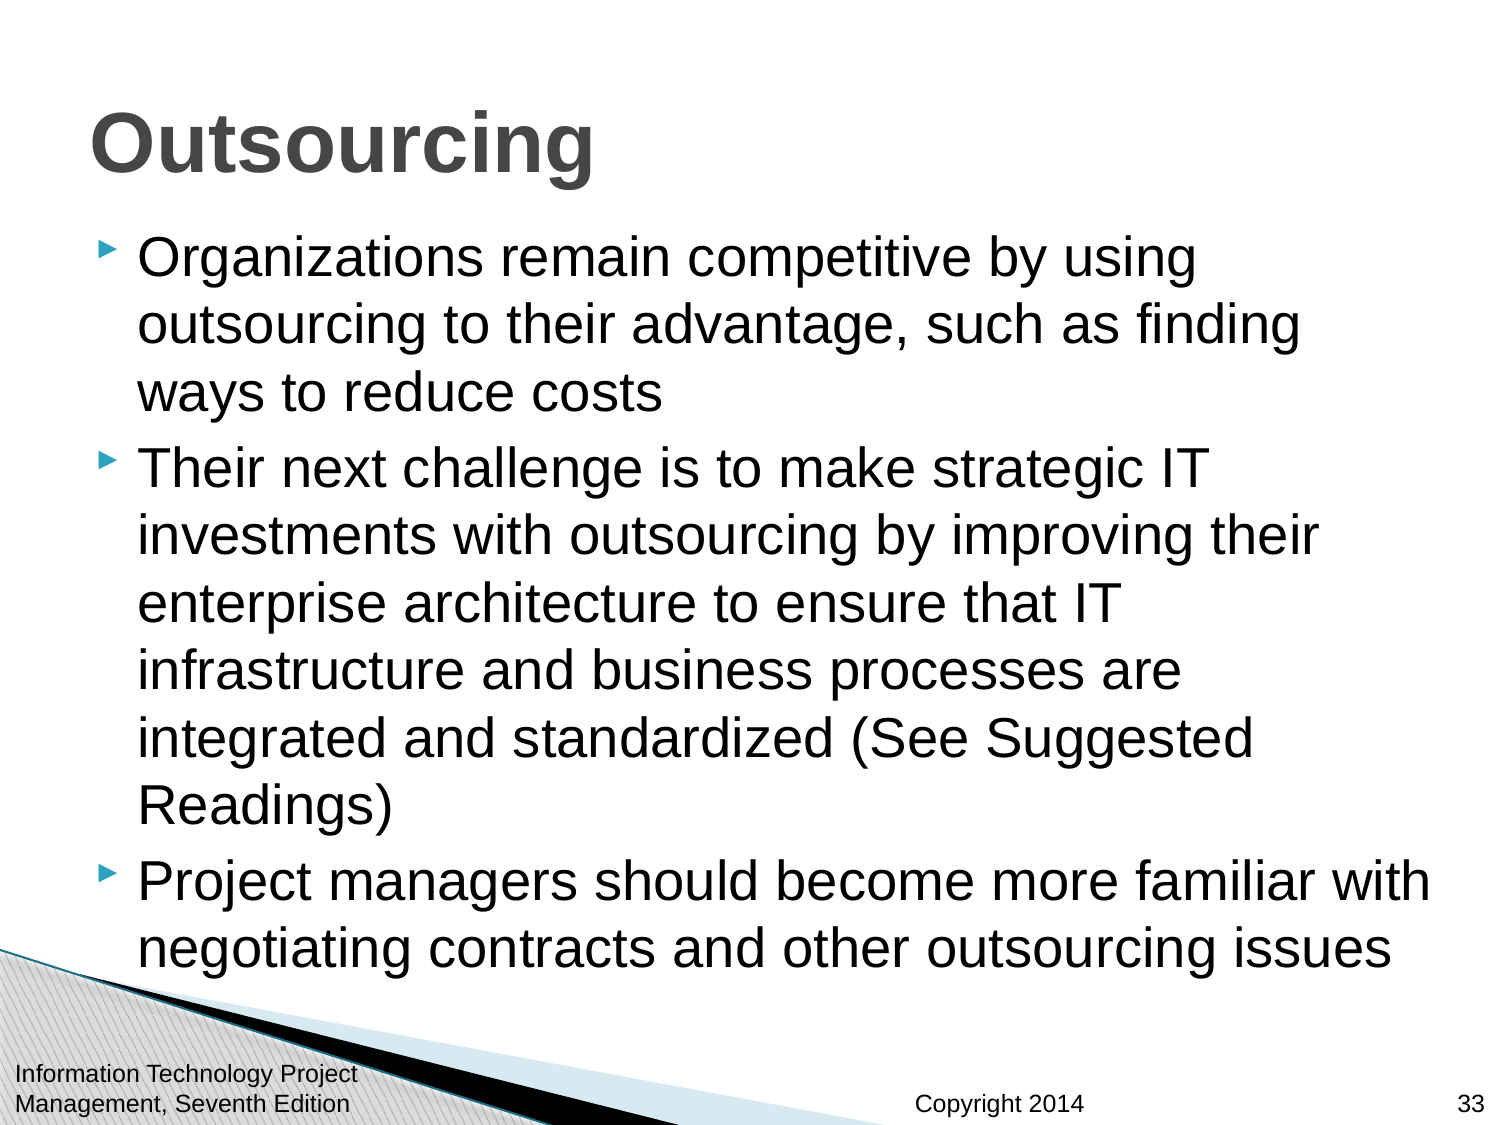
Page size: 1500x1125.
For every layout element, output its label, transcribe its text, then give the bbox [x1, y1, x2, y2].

list Organizations remain competitive by using outsourcing to their advantage, such as finding ways to reduce costs Their next challenge is to make strategic IT investments with outsourcing by improving their enterprise architecture to ensure that IT infrastructure and business processes are integrated and standardized (See Suggested Readings) Project managers should become more familiar with negotiating contracts and other outsourcing issues [62, 212, 1451, 956]
title Outsourcing [75, 45, 1425, 233]
slide_number 33 [1408, 1065, 1500, 1125]
footer Information Technology Project Management, Seventh Edition [0, 1065, 425, 1125]
